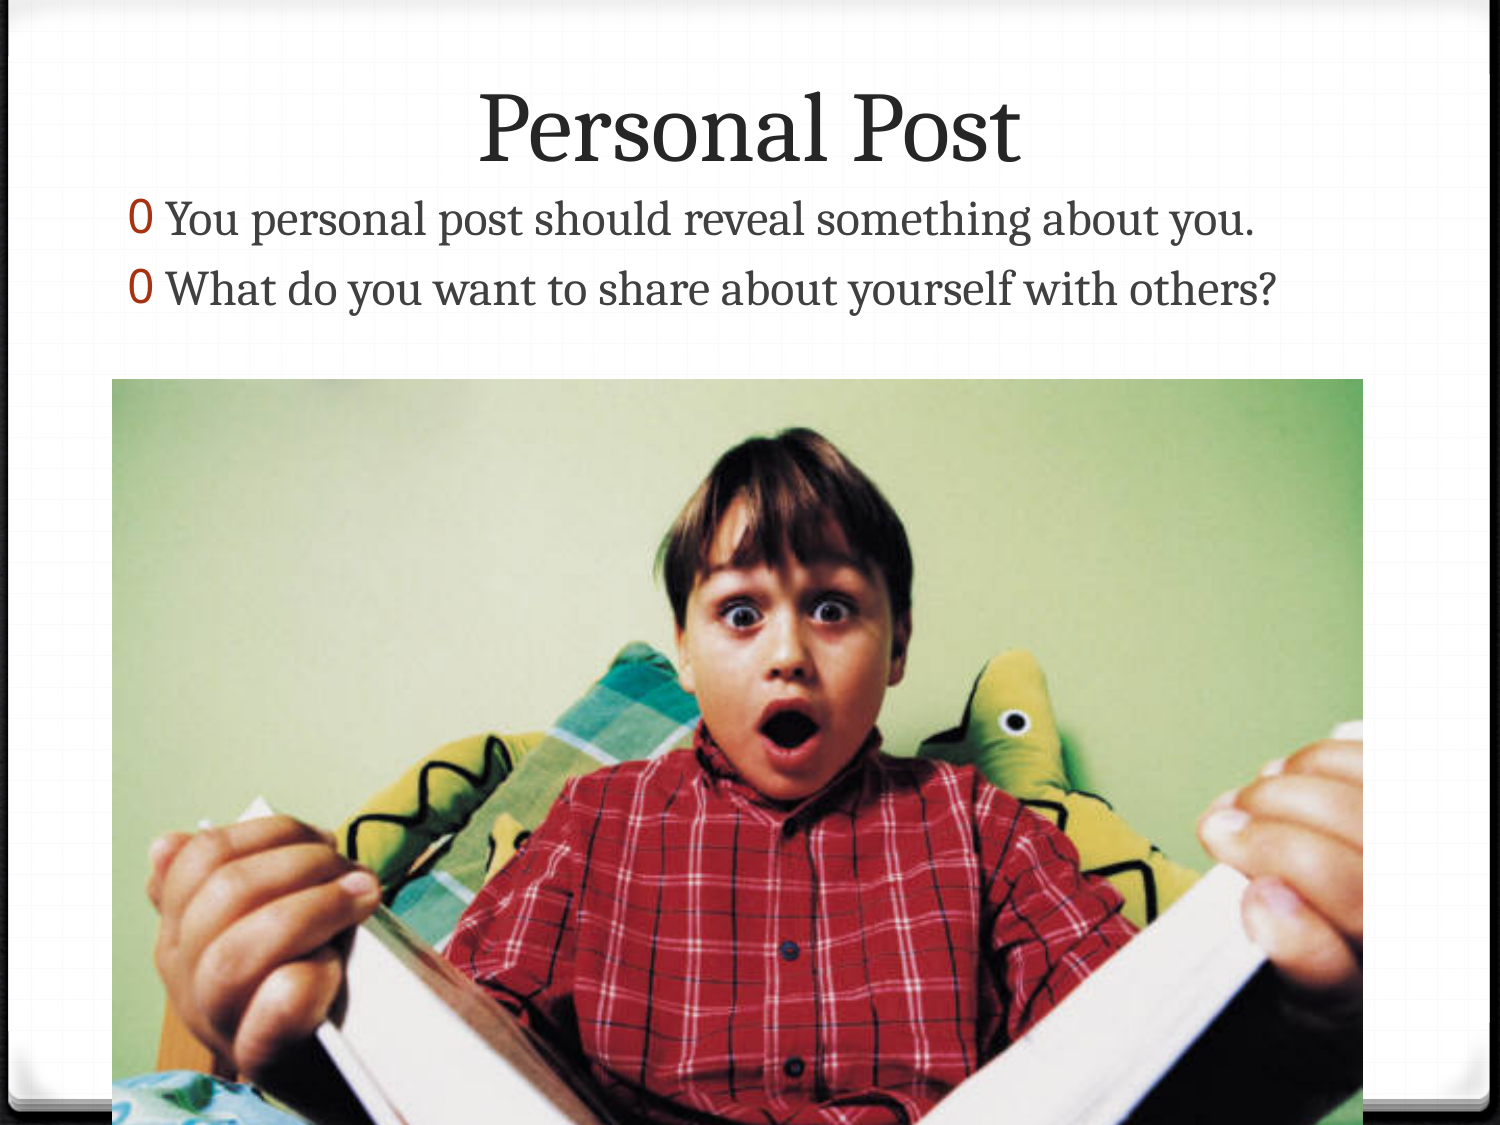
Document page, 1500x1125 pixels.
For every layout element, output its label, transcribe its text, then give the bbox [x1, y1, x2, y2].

list You personal post should reveal something about you. What do you want to share about yourself with others? [112, 178, 1385, 827]
picture [0, 0, 1500, 1125]
title Personal Post [90, 3, 1410, 240]
